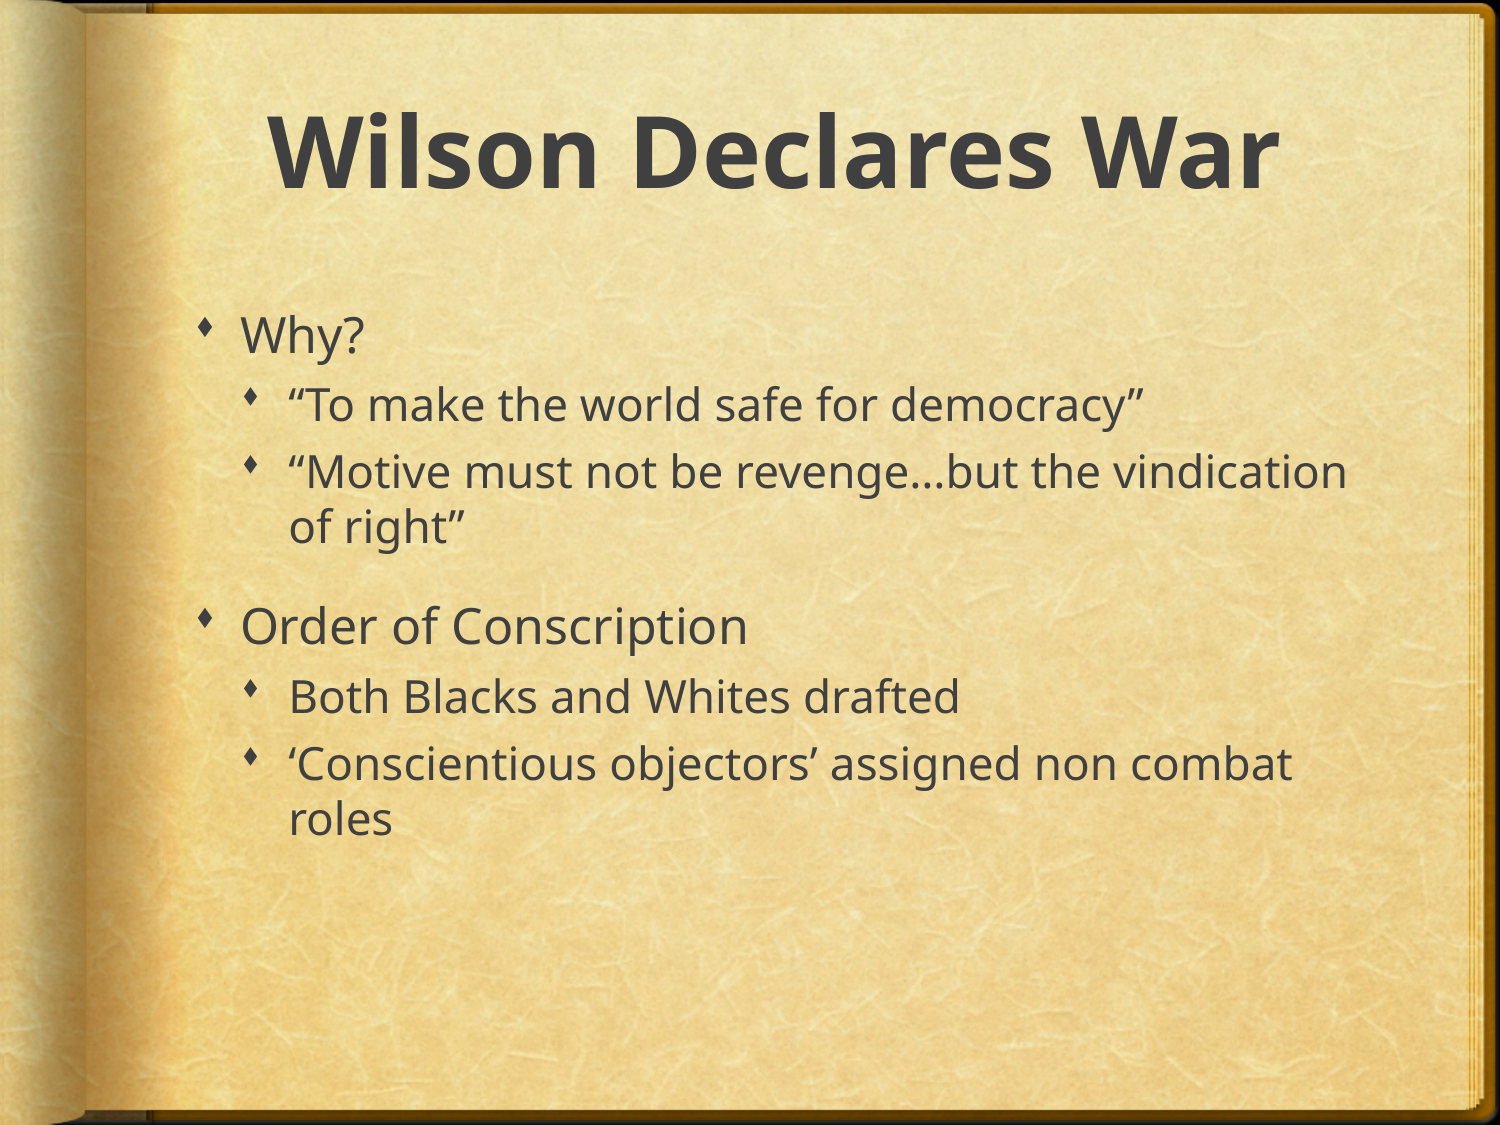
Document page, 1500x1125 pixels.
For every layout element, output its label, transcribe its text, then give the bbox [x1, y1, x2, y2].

title Wilson Declares War [178, 45, 1372, 265]
list Why? “To make the world safe for democracy” “Motive must not be revenge…but the vindication of right” Order of Conscription Both Blacks and Whites drafted ‘Conscientious objectors’ assigned non combat roles [178, 295, 1372, 1005]
picture [0, 0, 1500, 1125]
